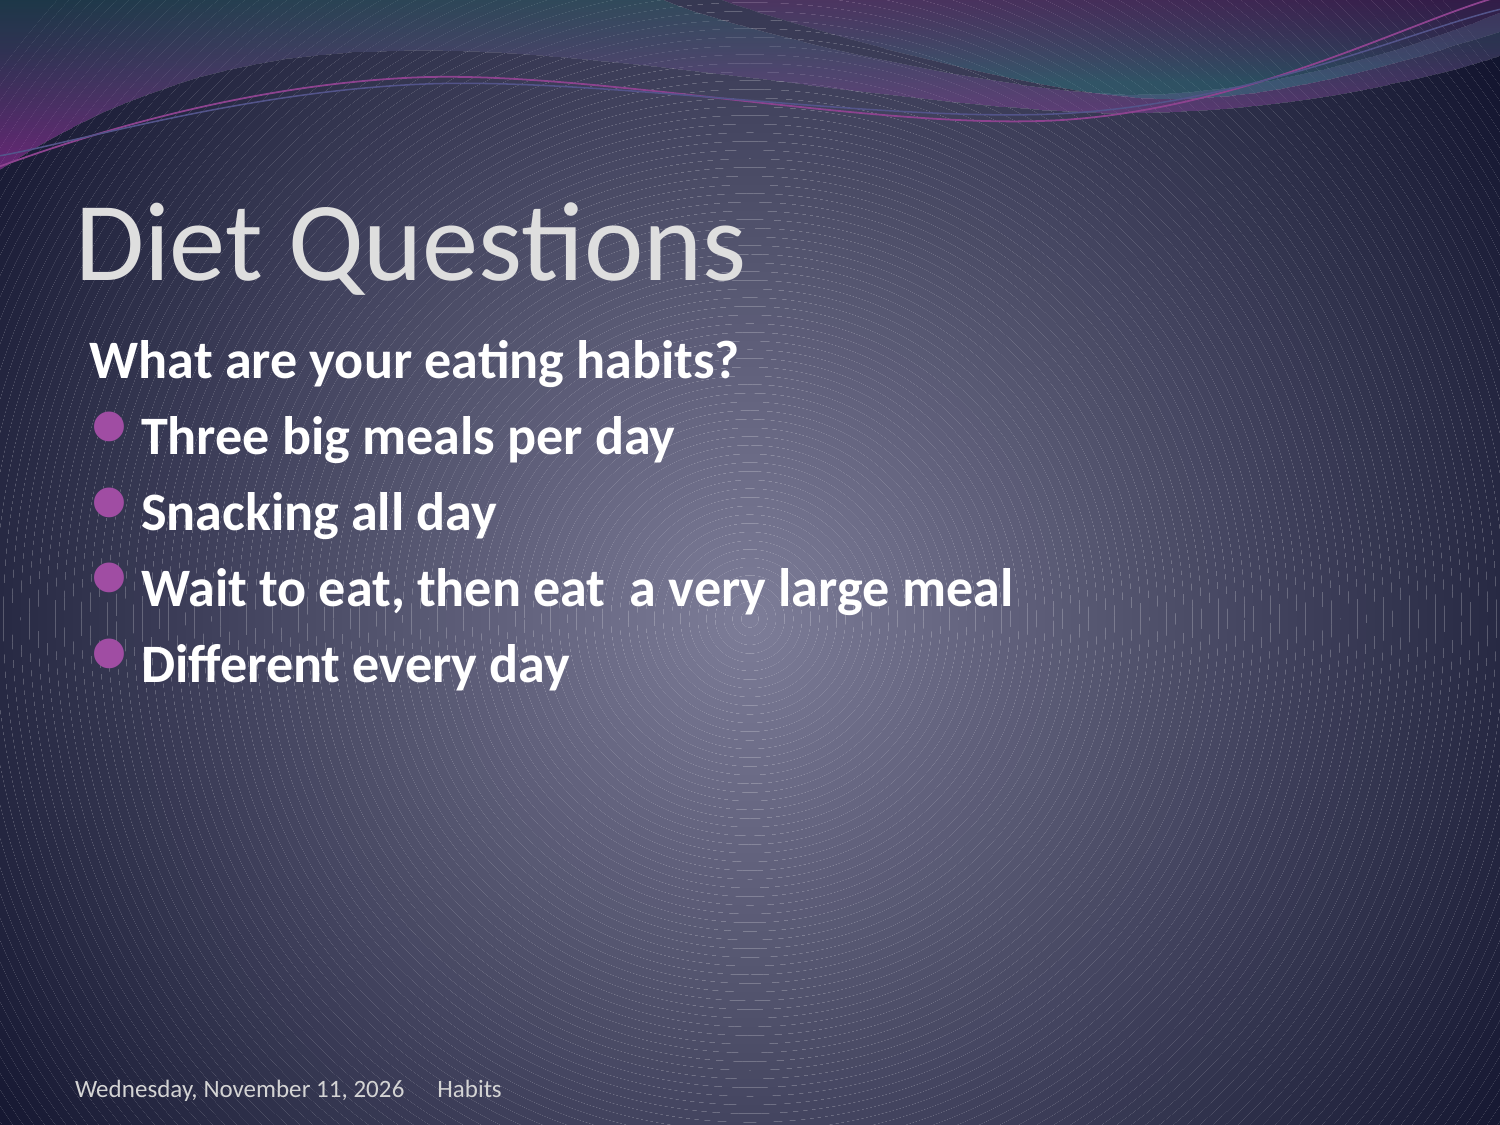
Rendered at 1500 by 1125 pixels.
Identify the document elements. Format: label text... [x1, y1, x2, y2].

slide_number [75, 1042, 425, 1103]
list What are your eating habits? Three big meals per day Snacking all day Wait to eat, then eat a very large meal Different every day [75, 317, 1425, 1038]
footer Habits [437, 1042, 988, 1103]
title Diet Questions [75, 115, 1425, 303]
